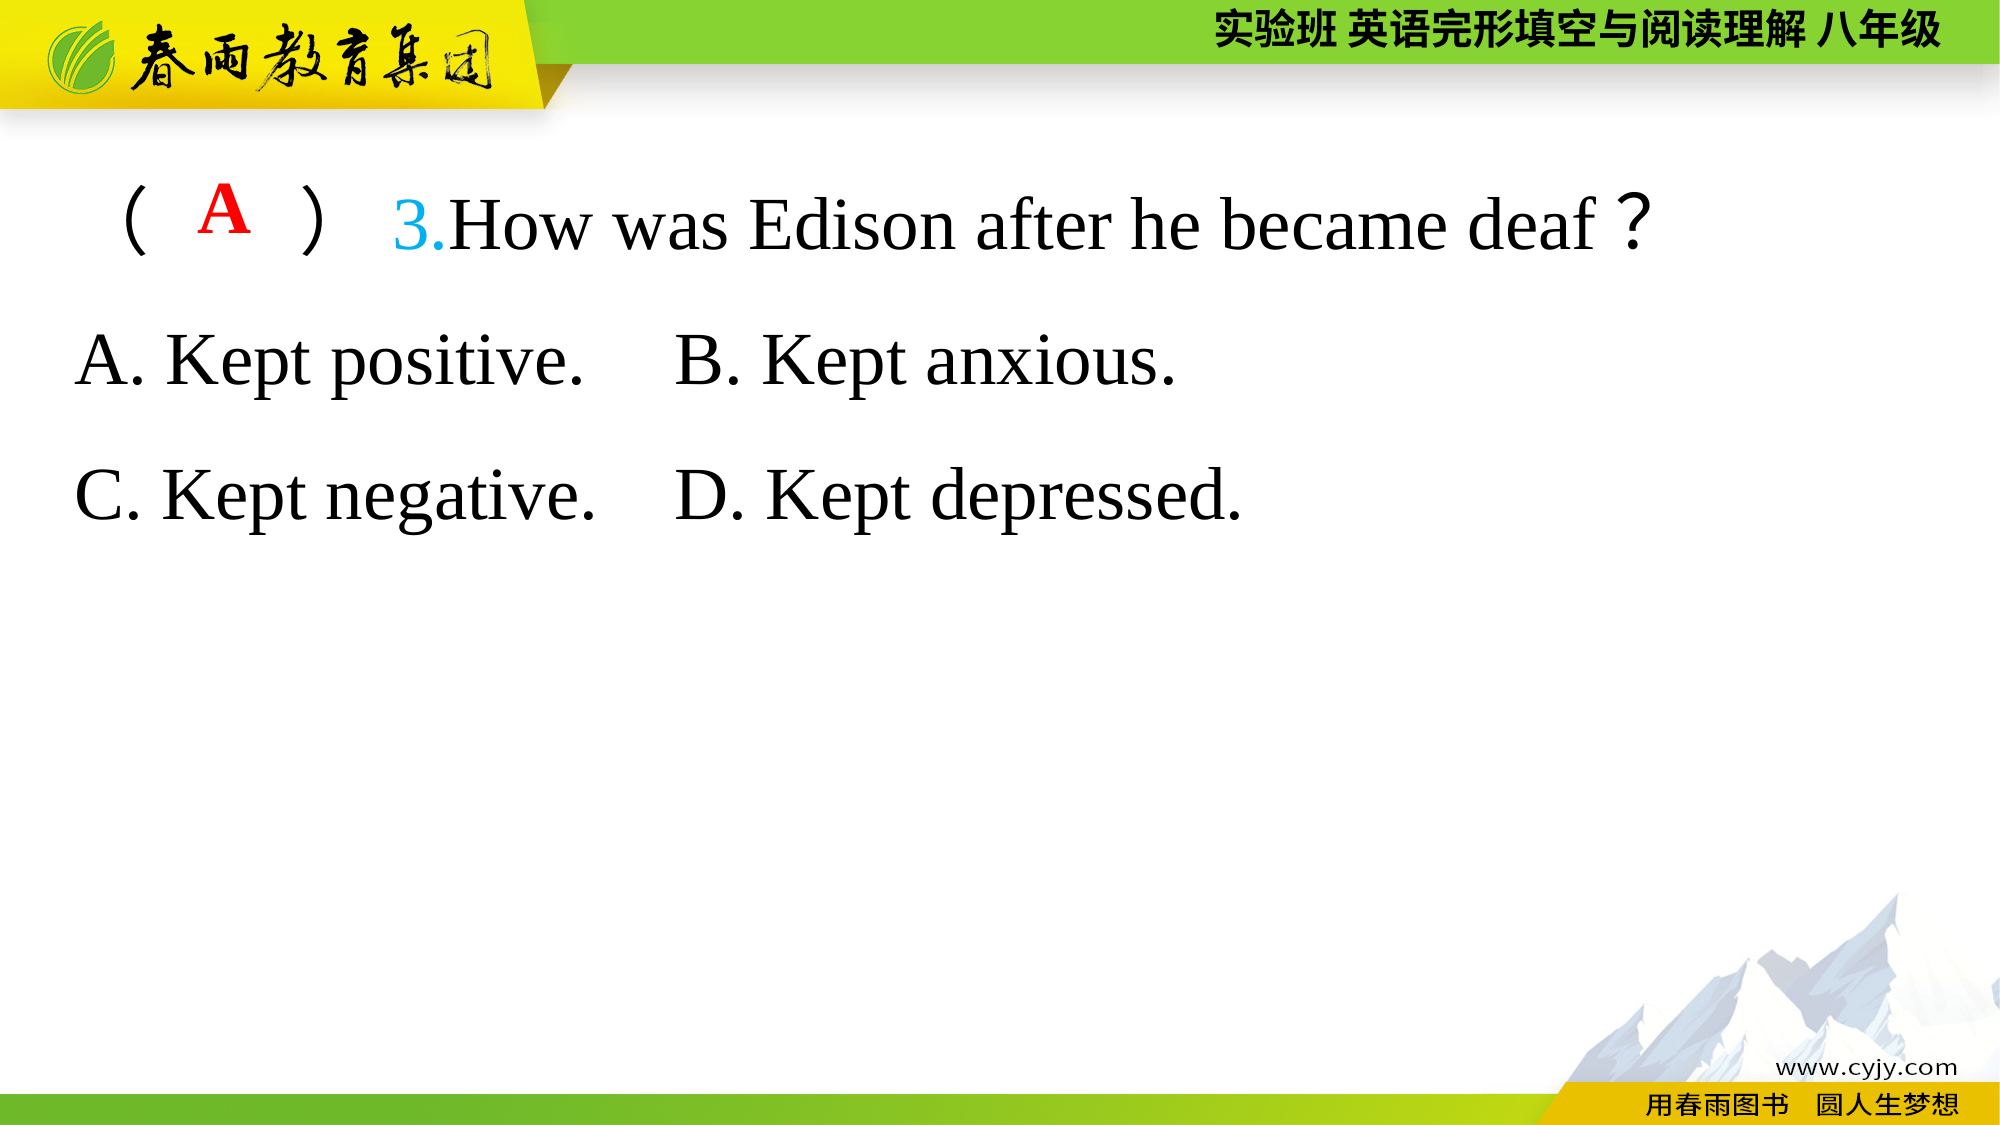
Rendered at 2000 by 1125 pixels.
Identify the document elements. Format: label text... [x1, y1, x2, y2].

list （ ）3.How was Edison after he became deaf？ A. Kept positive. B. Kept anxious. C. Kept negative. D. Kept depressed. [59, 122, 1944, 531]
text_box A [182, 150, 267, 256]
picture [0, 0, 2000, 1125]
